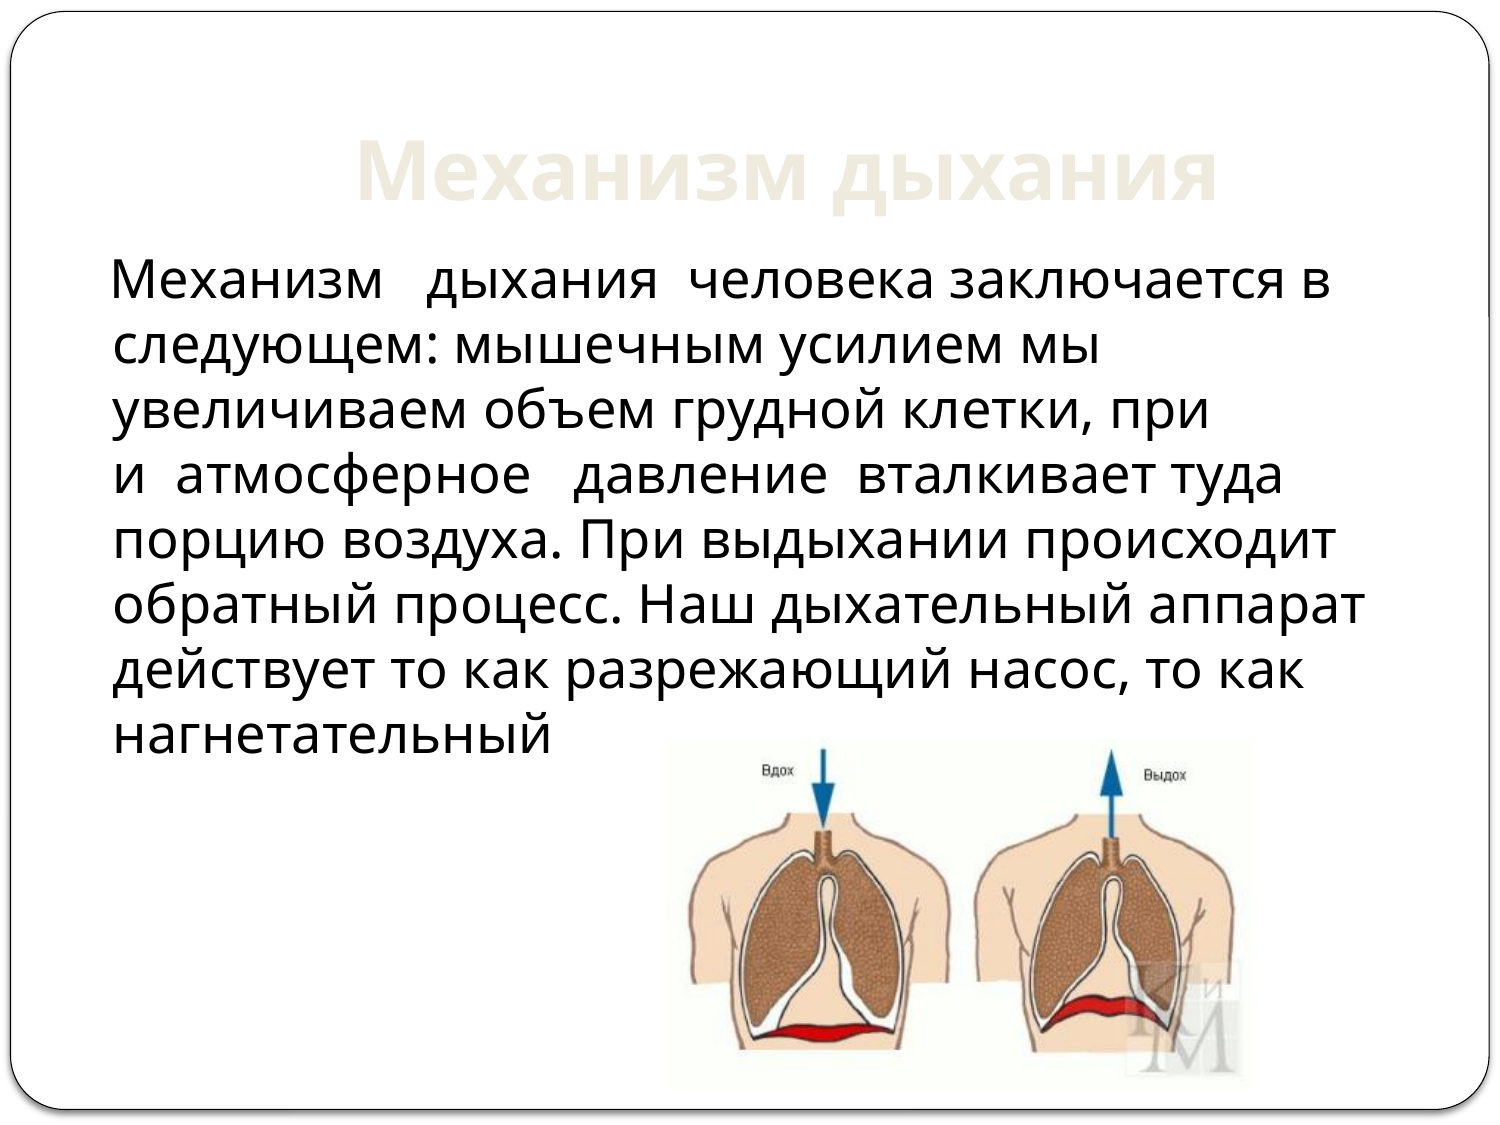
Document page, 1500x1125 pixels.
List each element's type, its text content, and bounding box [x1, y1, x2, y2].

list Механизм дыхания человека заключается в следующем: мышечным усилием мы увеличиваем объем грудной клетки, при и атмосферное давление вталкивает туда порцию воздуха. При выдыхании происходит обратный процесс. Наш дыхательный аппарат действует то как разрежающий насос, то как нагнетательный [53, 237, 1425, 988]
picture [667, 738, 1255, 1090]
title Механизм дыхания [150, 45, 1425, 233]
